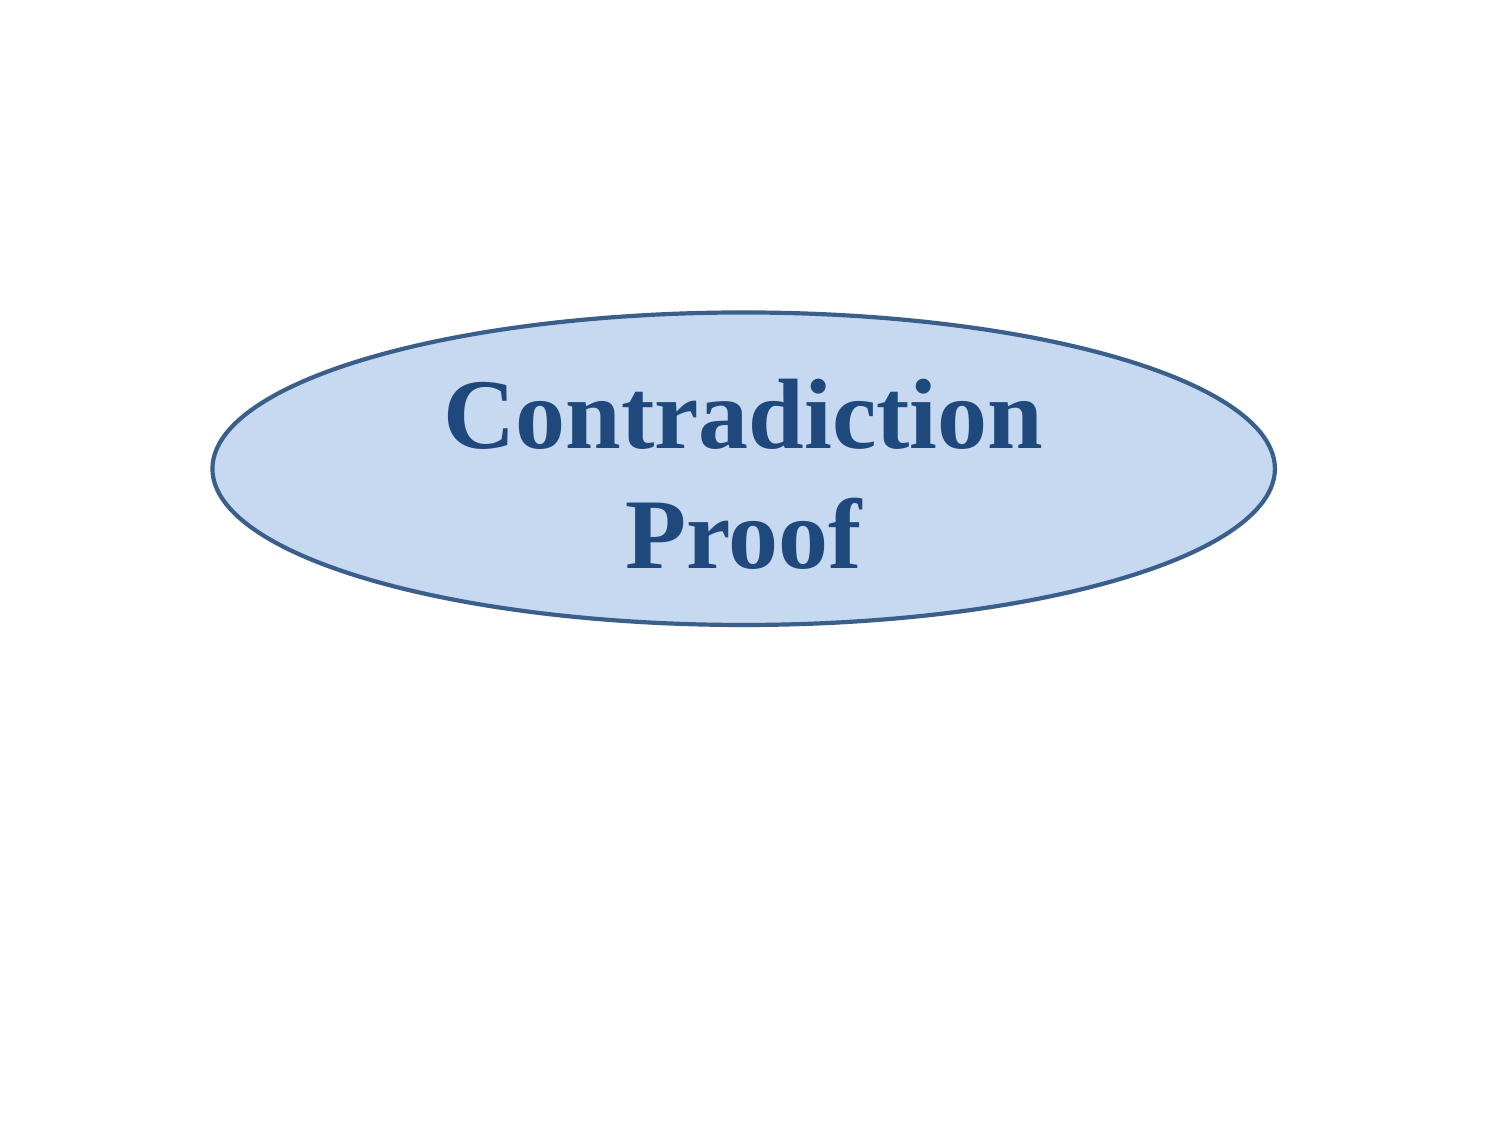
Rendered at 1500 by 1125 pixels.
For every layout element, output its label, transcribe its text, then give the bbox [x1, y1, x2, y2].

text_box Contradiction Proof [210, 310, 1278, 628]
